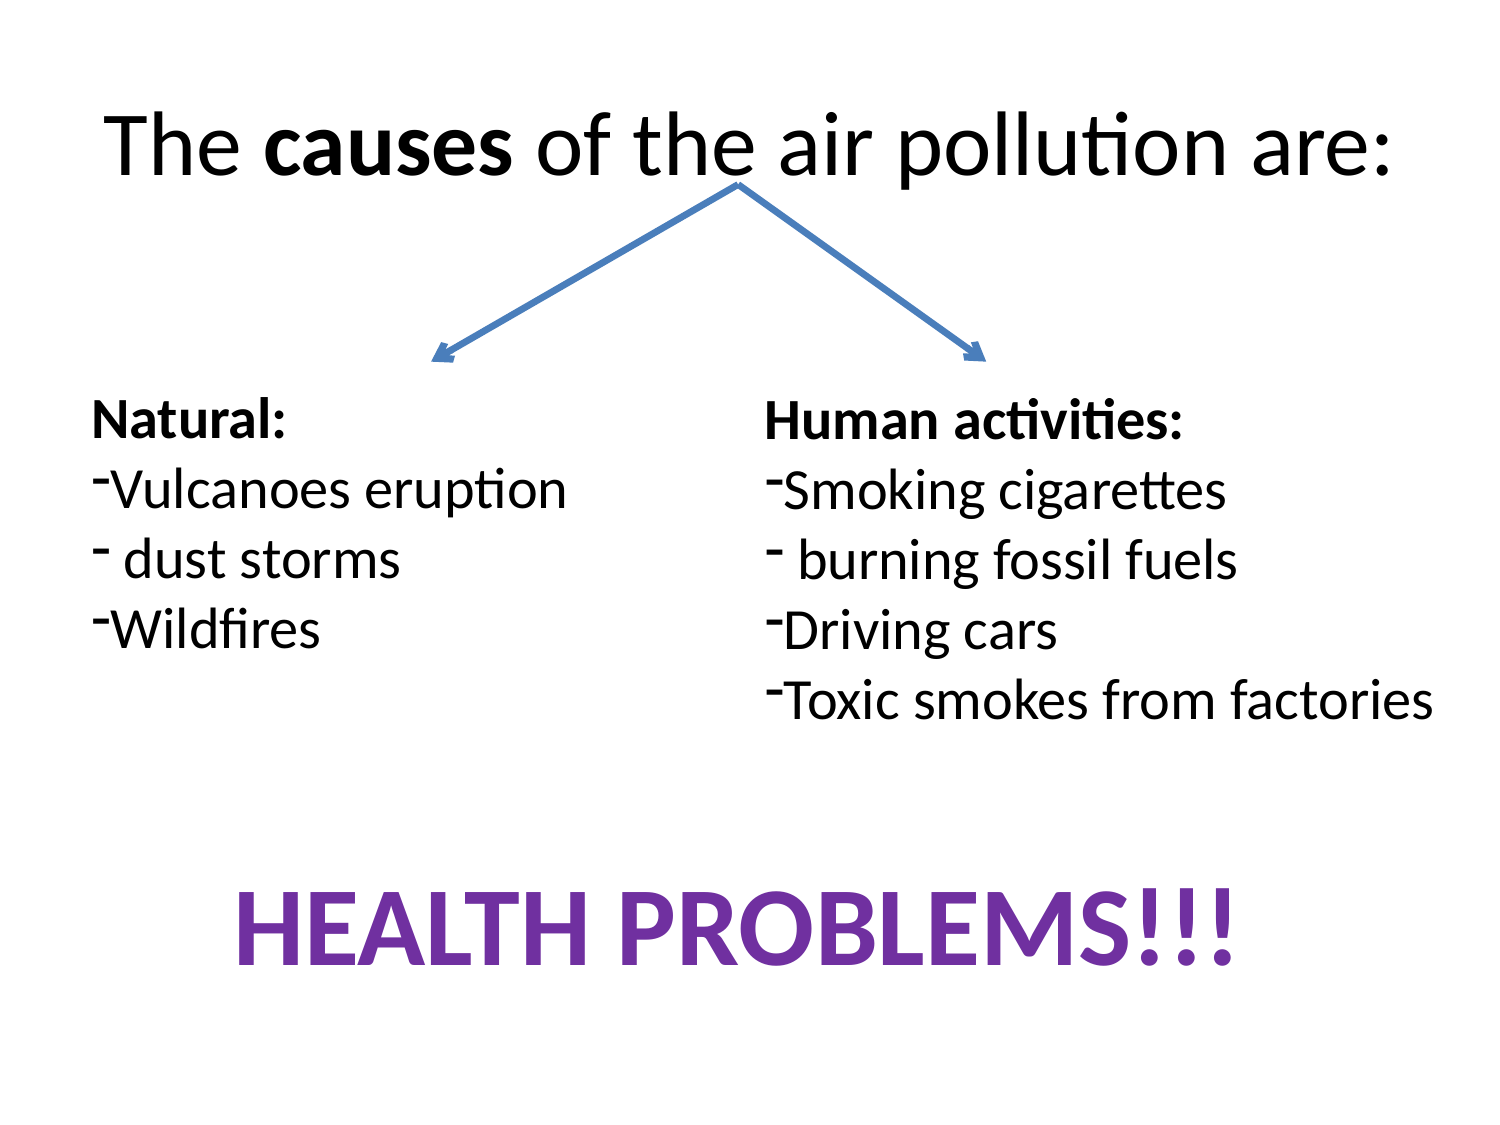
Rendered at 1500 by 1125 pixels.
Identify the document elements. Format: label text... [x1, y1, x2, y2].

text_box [430, 184, 735, 362]
title The causes of the air pollution are: [75, 45, 1425, 233]
text_box Human activities: Smoking cigarettes burning fossil fuels Driving cars Toxic smokes from factories [750, 373, 1500, 739]
text_box HEALTH PROBLEMS!!! [218, 845, 1282, 996]
text_box Natural: Vulcanoes eruption dust storms Wildfires [76, 372, 727, 713]
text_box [737, 184, 987, 362]
